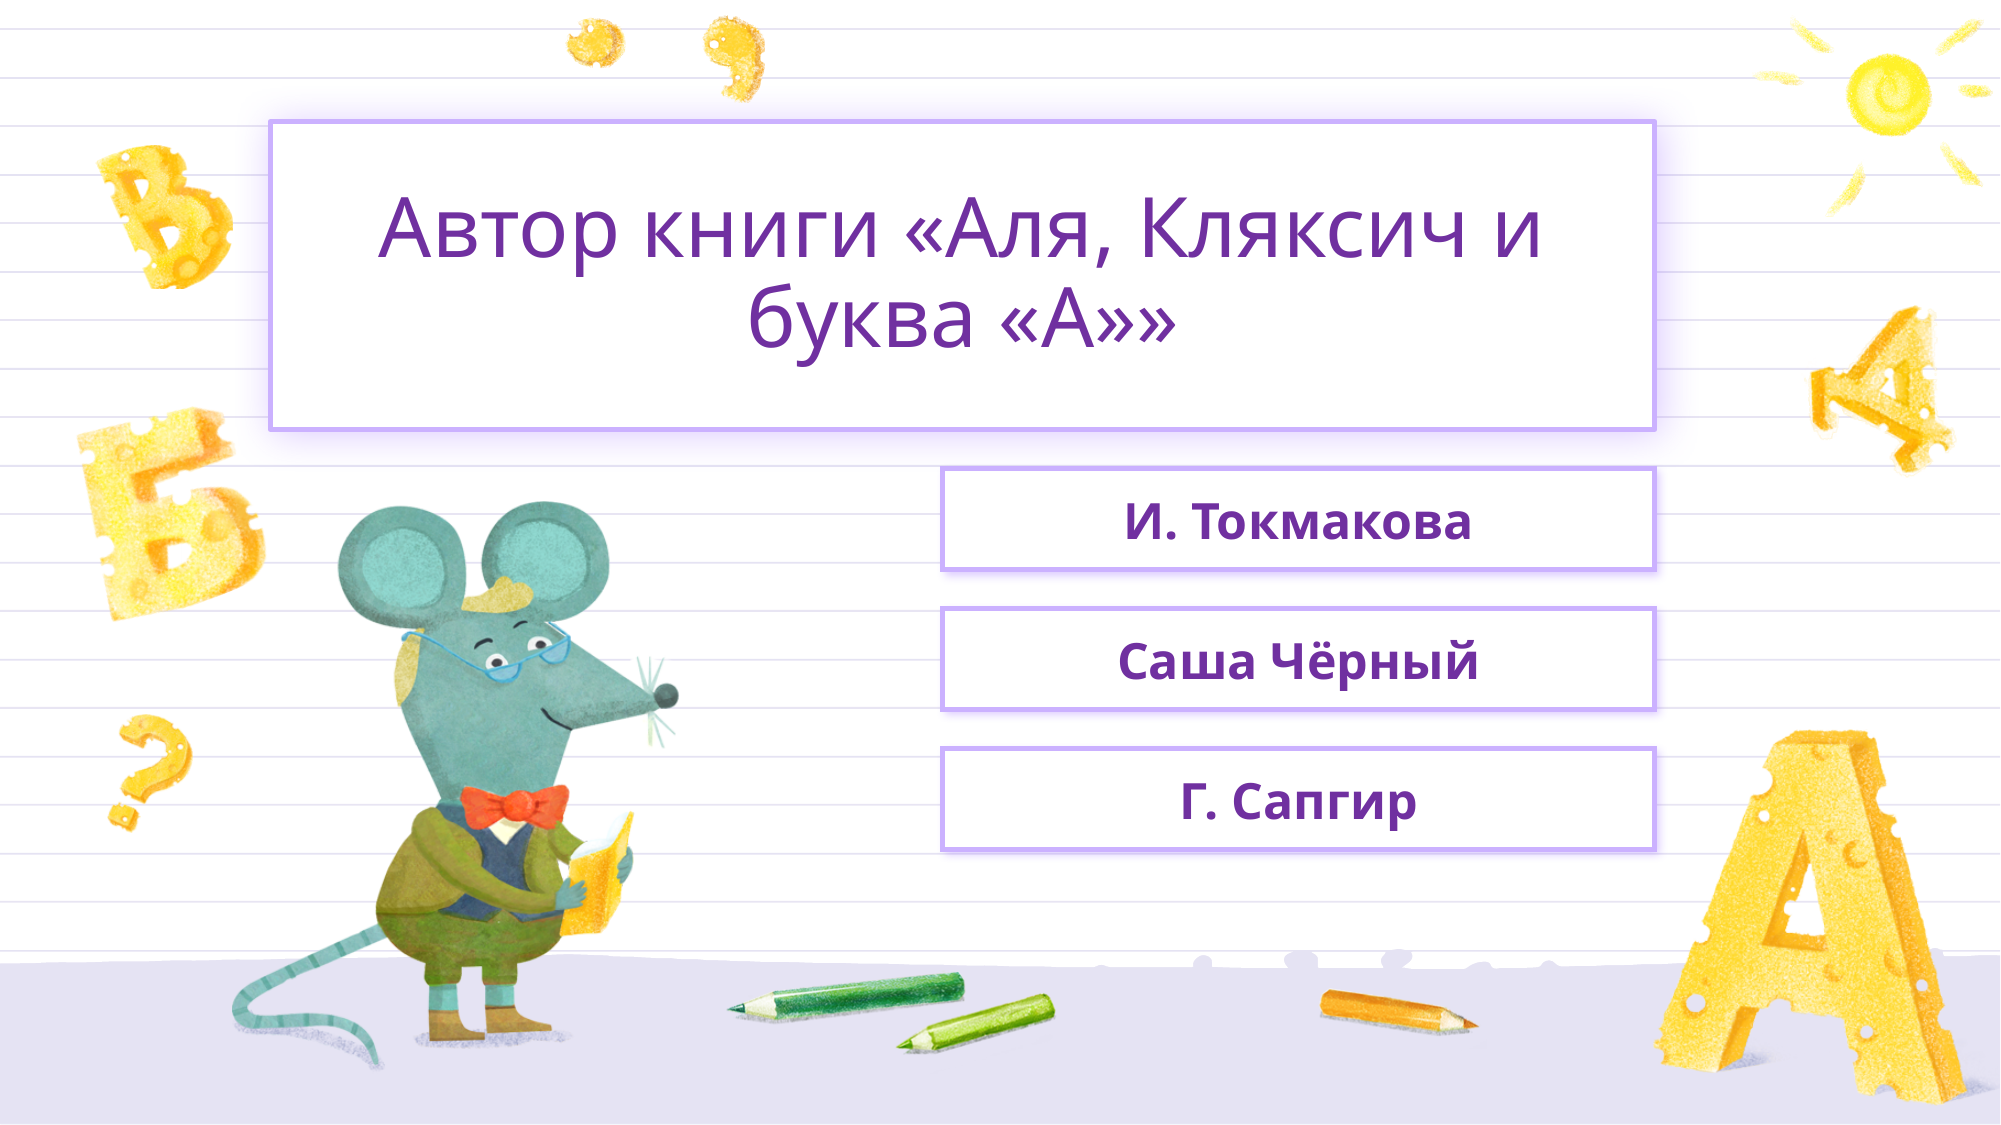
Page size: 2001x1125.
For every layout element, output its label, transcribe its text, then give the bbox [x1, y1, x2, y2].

text_box Г. Сапгир [942, 748, 1650, 851]
picture [1752, 15, 1993, 217]
picture [43, 382, 681, 1074]
picture [1801, 305, 1957, 479]
title Автор книги «Аля, Кляксич и буква «А»» [267, 118, 1658, 433]
text_box Саша Чёрный [942, 608, 1656, 711]
picture [726, 970, 1487, 1074]
picture [565, 15, 765, 103]
text_box И. Токмакова [942, 468, 1656, 571]
picture [1650, 729, 2000, 1107]
picture [95, 145, 233, 289]
picture [107, 714, 193, 833]
